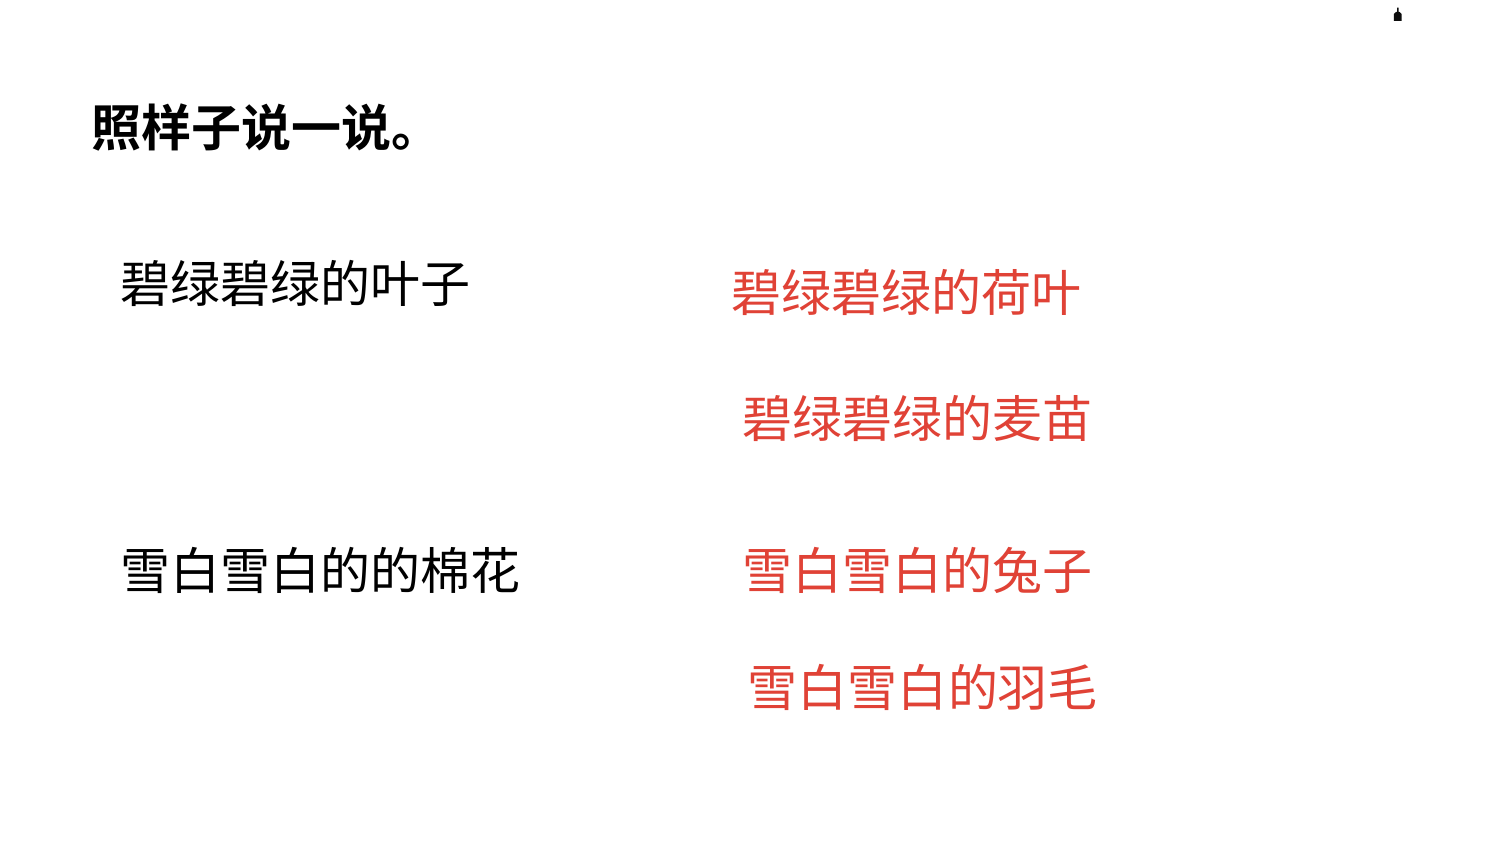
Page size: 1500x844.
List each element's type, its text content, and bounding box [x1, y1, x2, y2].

text_box 雪白雪白的兔子 [731, 534, 1352, 606]
text_box 碧绿碧绿的麦苗 [731, 381, 1352, 454]
text_box 照样子说一说。 [80, 91, 454, 163]
text_box 雪白雪白的的棉花 [109, 534, 698, 606]
text_box 碧绿碧绿的叶子 [109, 247, 698, 319]
text_box 碧绿碧绿的荷叶 [719, 255, 1341, 327]
text_box 雪白雪白的羽毛 [736, 650, 1358, 722]
